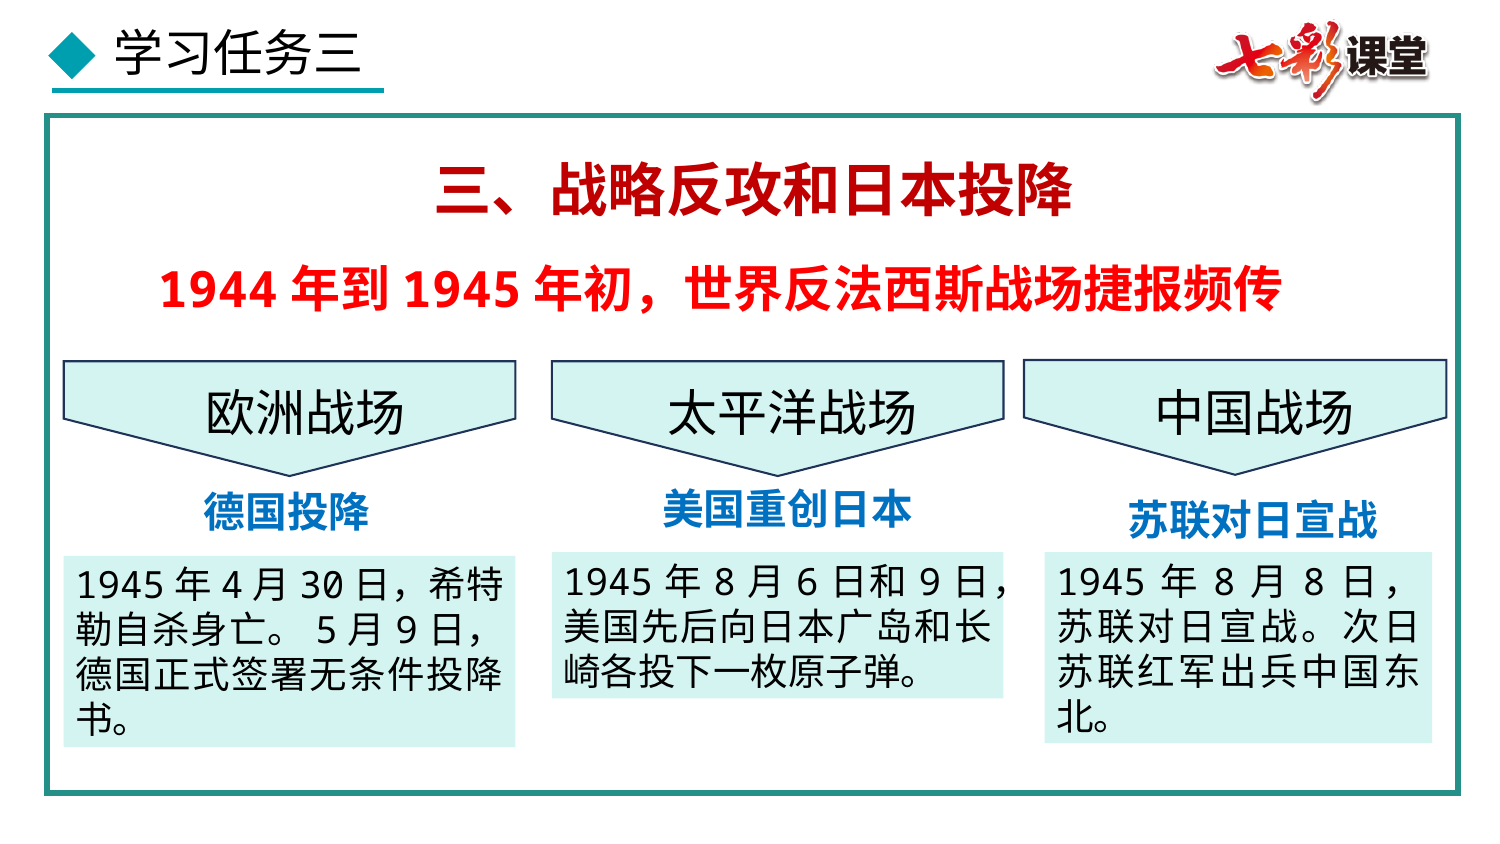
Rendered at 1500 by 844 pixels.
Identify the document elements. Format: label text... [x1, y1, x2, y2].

text_box 德国投降 [170, 480, 403, 542]
text_box 1944年到1945年初，世界反法西斯战场捷报频传 [146, 251, 1296, 324]
picture [1210, 15, 1434, 106]
text_box 苏联对日宣战 [1102, 487, 1404, 550]
text_box 美国重创日本 [651, 477, 951, 539]
text_box 1945年8月8日，苏联对日宣战。次日苏联红军出兵中国东北。 [1044, 552, 1433, 744]
text_box 1945年4月30日，希特勒自杀身亡。5月9日，德国正式签署无条件投降书。 [63, 555, 516, 748]
text_box 三、战略反攻和日本投降 [377, 146, 1130, 230]
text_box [551, 360, 1004, 477]
text_box 1945年8月6日和9日，美国先后向日本广岛和长崎各投下一枚原子弹。 [551, 552, 1004, 699]
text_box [63, 360, 516, 477]
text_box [1023, 359, 1447, 476]
